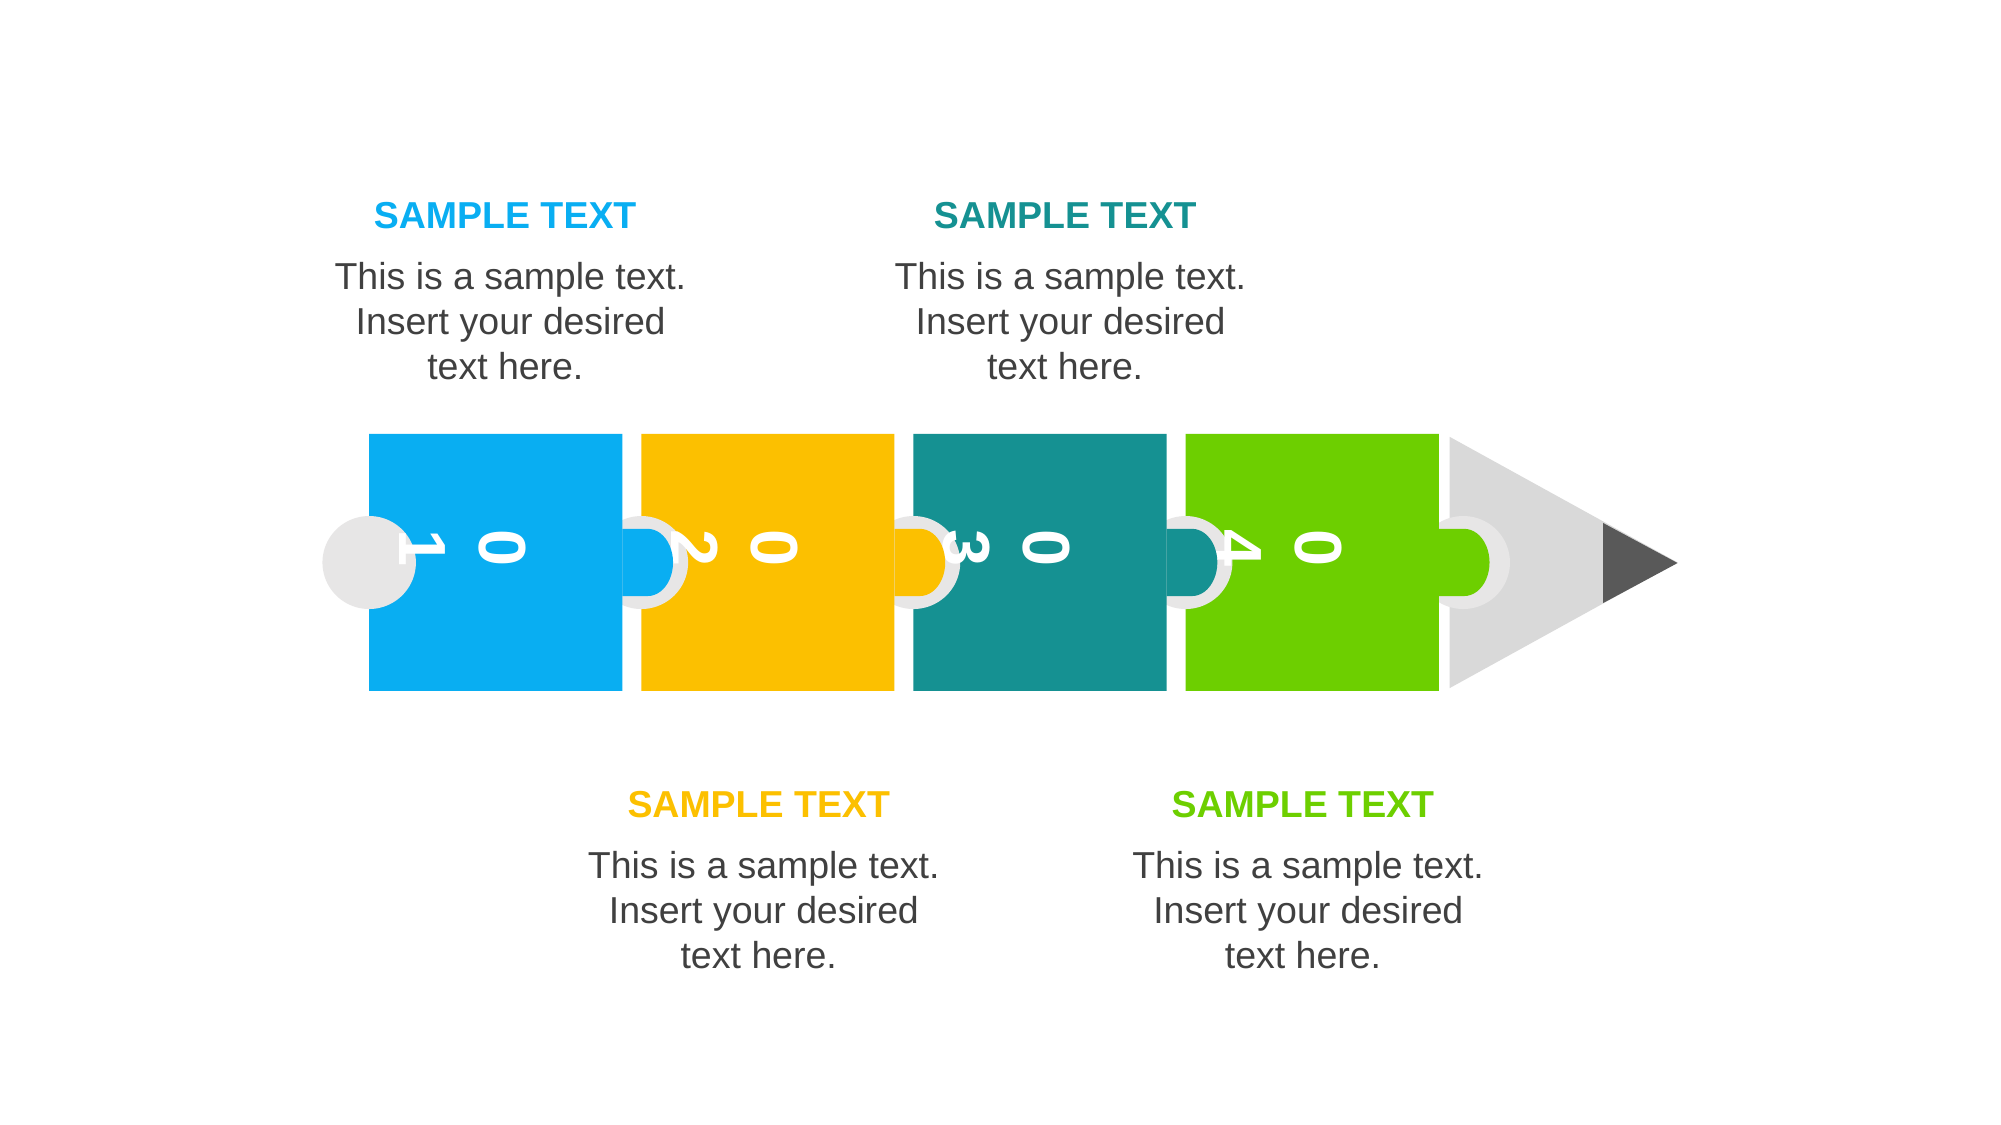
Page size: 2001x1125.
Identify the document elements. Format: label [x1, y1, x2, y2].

text_box [946, 433, 1218, 691]
text_box [1490, 436, 1678, 689]
text_box [1104, 773, 1513, 986]
text_box [306, 184, 715, 397]
text_box [322, 433, 674, 691]
text_box [560, 773, 968, 986]
text_box [674, 433, 946, 691]
text_box [1218, 433, 1490, 691]
text_box [866, 184, 1275, 397]
